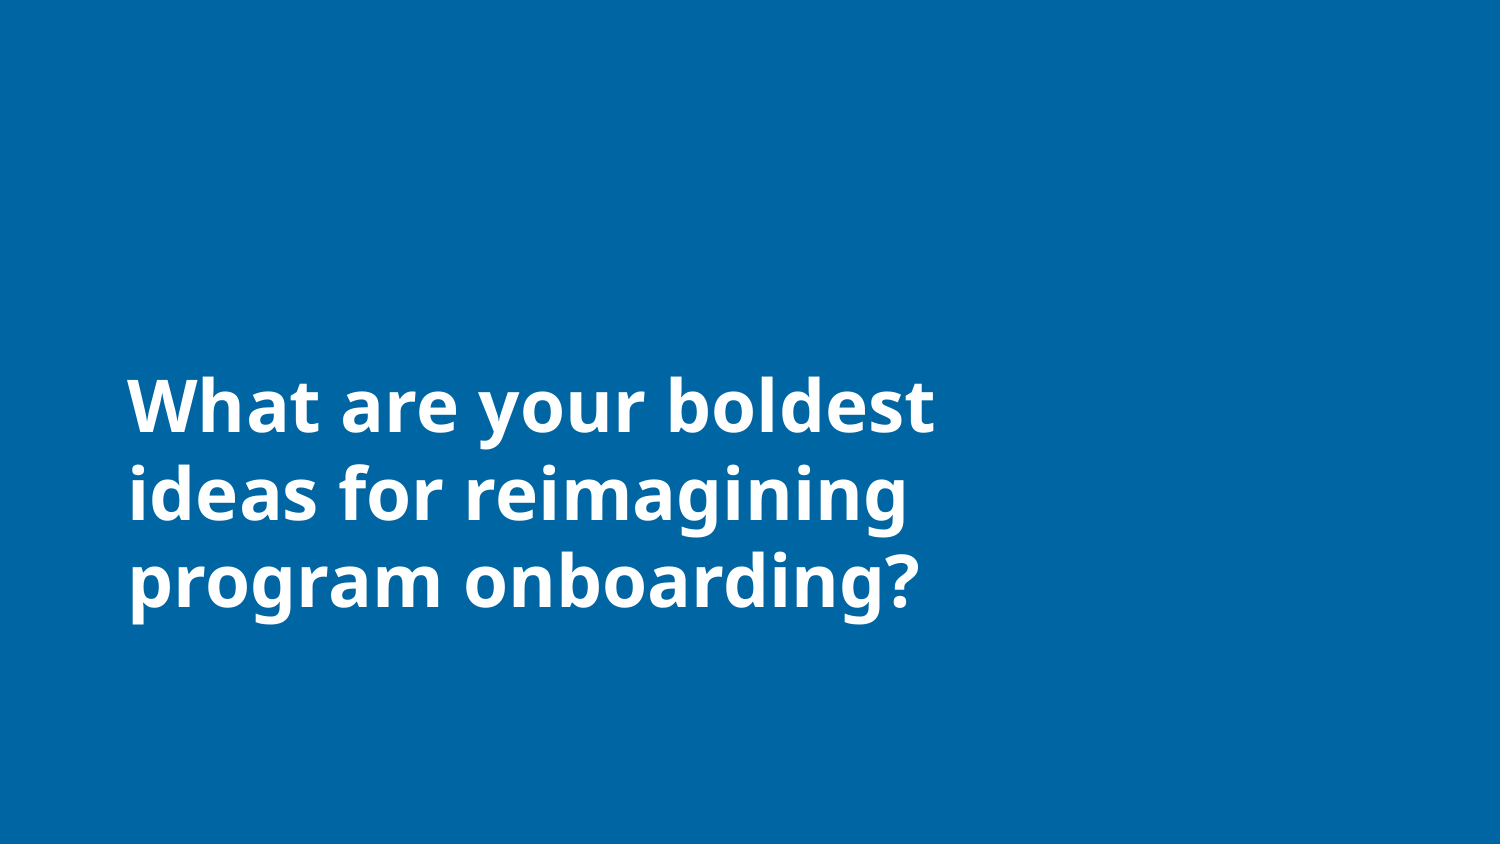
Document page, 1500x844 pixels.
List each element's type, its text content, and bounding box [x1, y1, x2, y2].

title What are your boldest ideas for reimagining program onboarding? [112, 447, 1068, 638]
